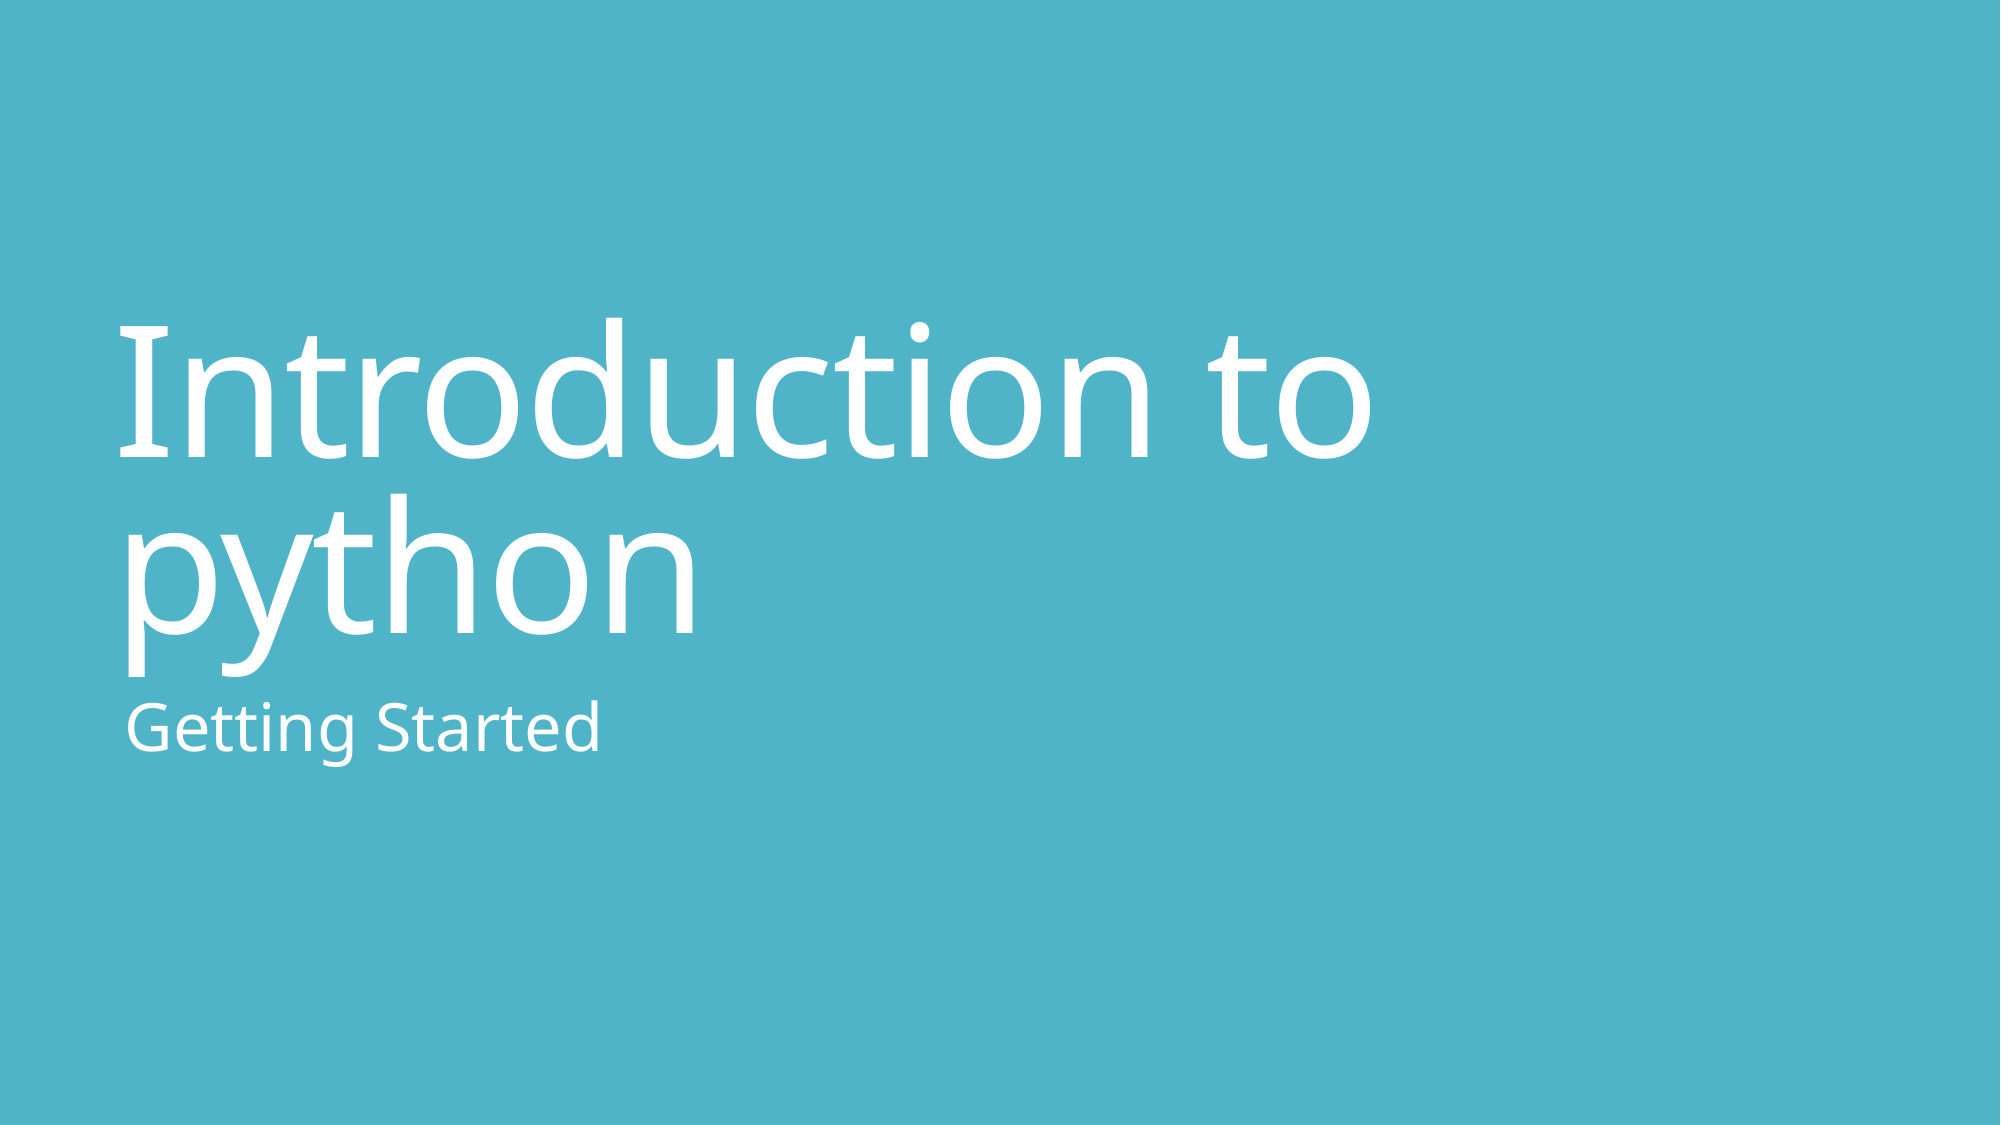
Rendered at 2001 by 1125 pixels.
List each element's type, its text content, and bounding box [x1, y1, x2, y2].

subtitle Getting Started [109, 690, 1624, 961]
title Introduction to python [98, 126, 1868, 677]
